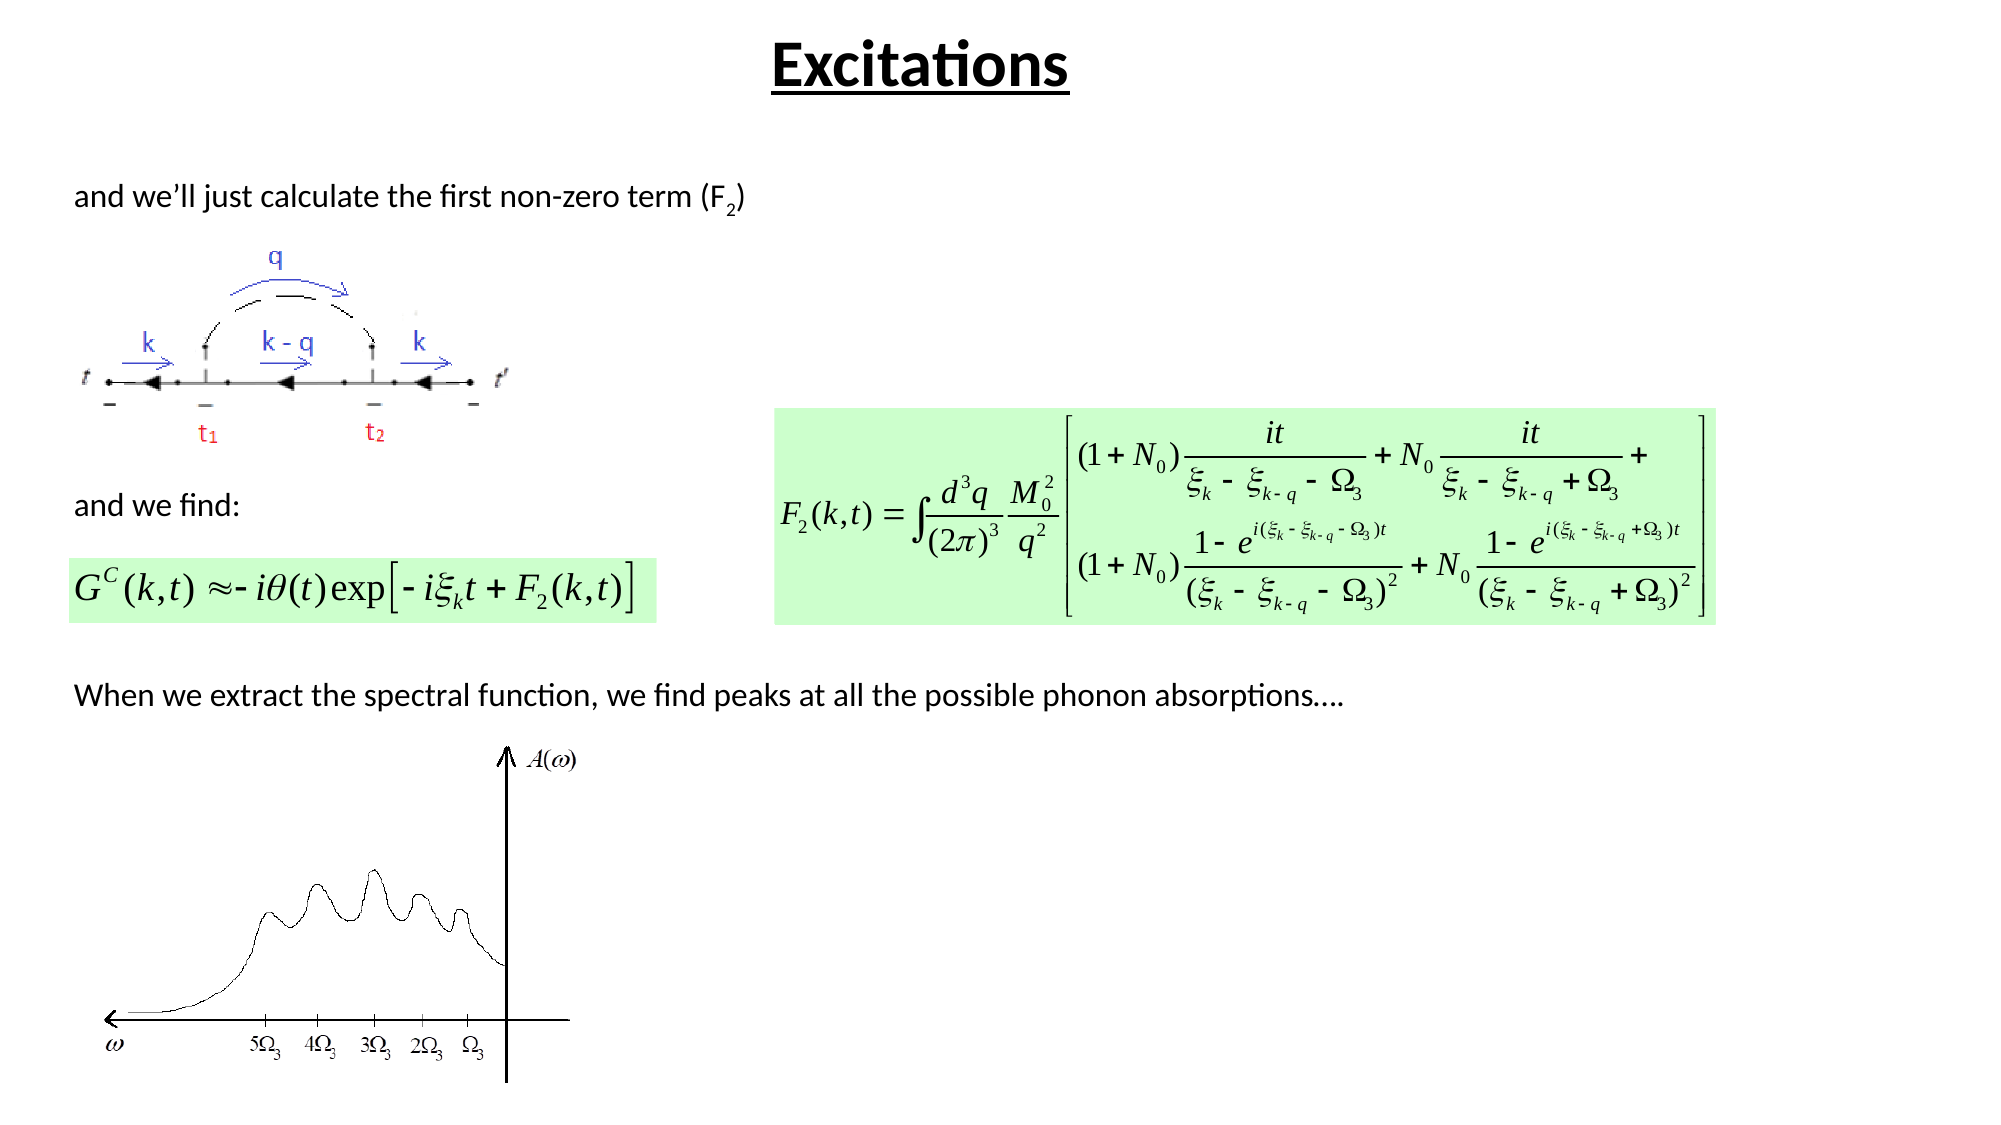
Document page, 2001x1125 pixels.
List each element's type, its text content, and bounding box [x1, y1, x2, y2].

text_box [68, 557, 657, 623]
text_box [774, 407, 1716, 626]
text_box and we’ll just calculate the first non-zero term (F2) [59, 167, 1042, 228]
picture [73, 237, 514, 456]
text_box and we find: [59, 475, 294, 531]
title Excitations [629, 8, 1212, 109]
picture [84, 717, 612, 1087]
text_box When we extract the spectral function, we find peaks at all the possible phonon absorptions…. [59, 665, 1591, 721]
